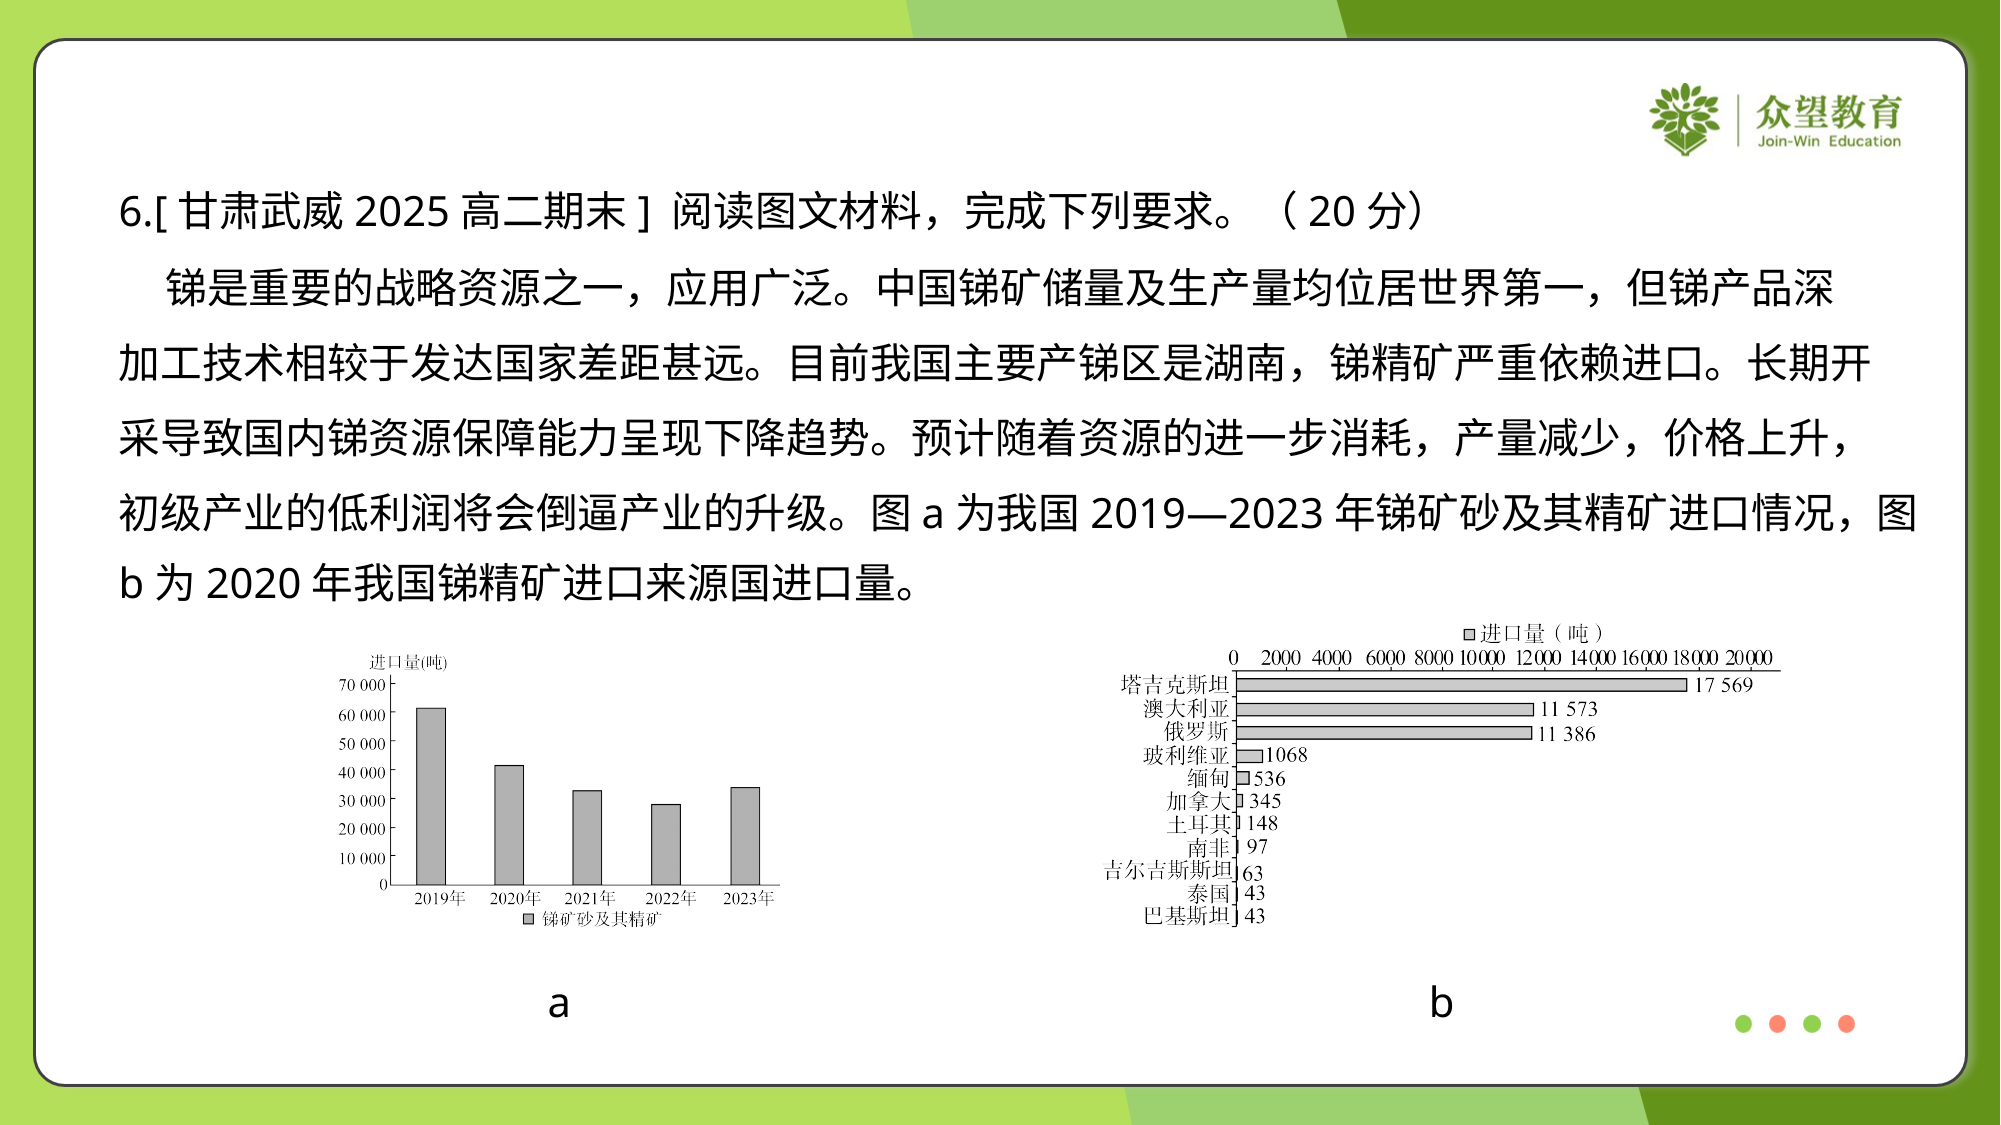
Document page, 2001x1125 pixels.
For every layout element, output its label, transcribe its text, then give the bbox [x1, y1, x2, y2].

text_box a [543, 950, 576, 1084]
text_box b [1423, 950, 1460, 1084]
text_box 6.[甘肃武威2025高二期末] 阅读图文材料，完成下列要求。（20分） 锑是重要的战略资源之一，应用广泛。中国锑矿储量及生产量均位居世界第一，但锑产品深 加工技术相较于发达国家差距甚远。目前我国主要产锑区是湖南，锑精矿严重依赖进口。长期开 采导致国内锑资源保障能力呈现下降趋势。预计随着资源的进一步消耗，产量减少，价格上升， 初级产业的低利润将会倒逼产业的升级。图a为我国2019—2023年锑矿砂及其精矿进口情况，图 b为2020年我国锑精矿进口来源国进口量。 [118, 159, 1883, 600]
picture [0, 0, 2000, 1125]
